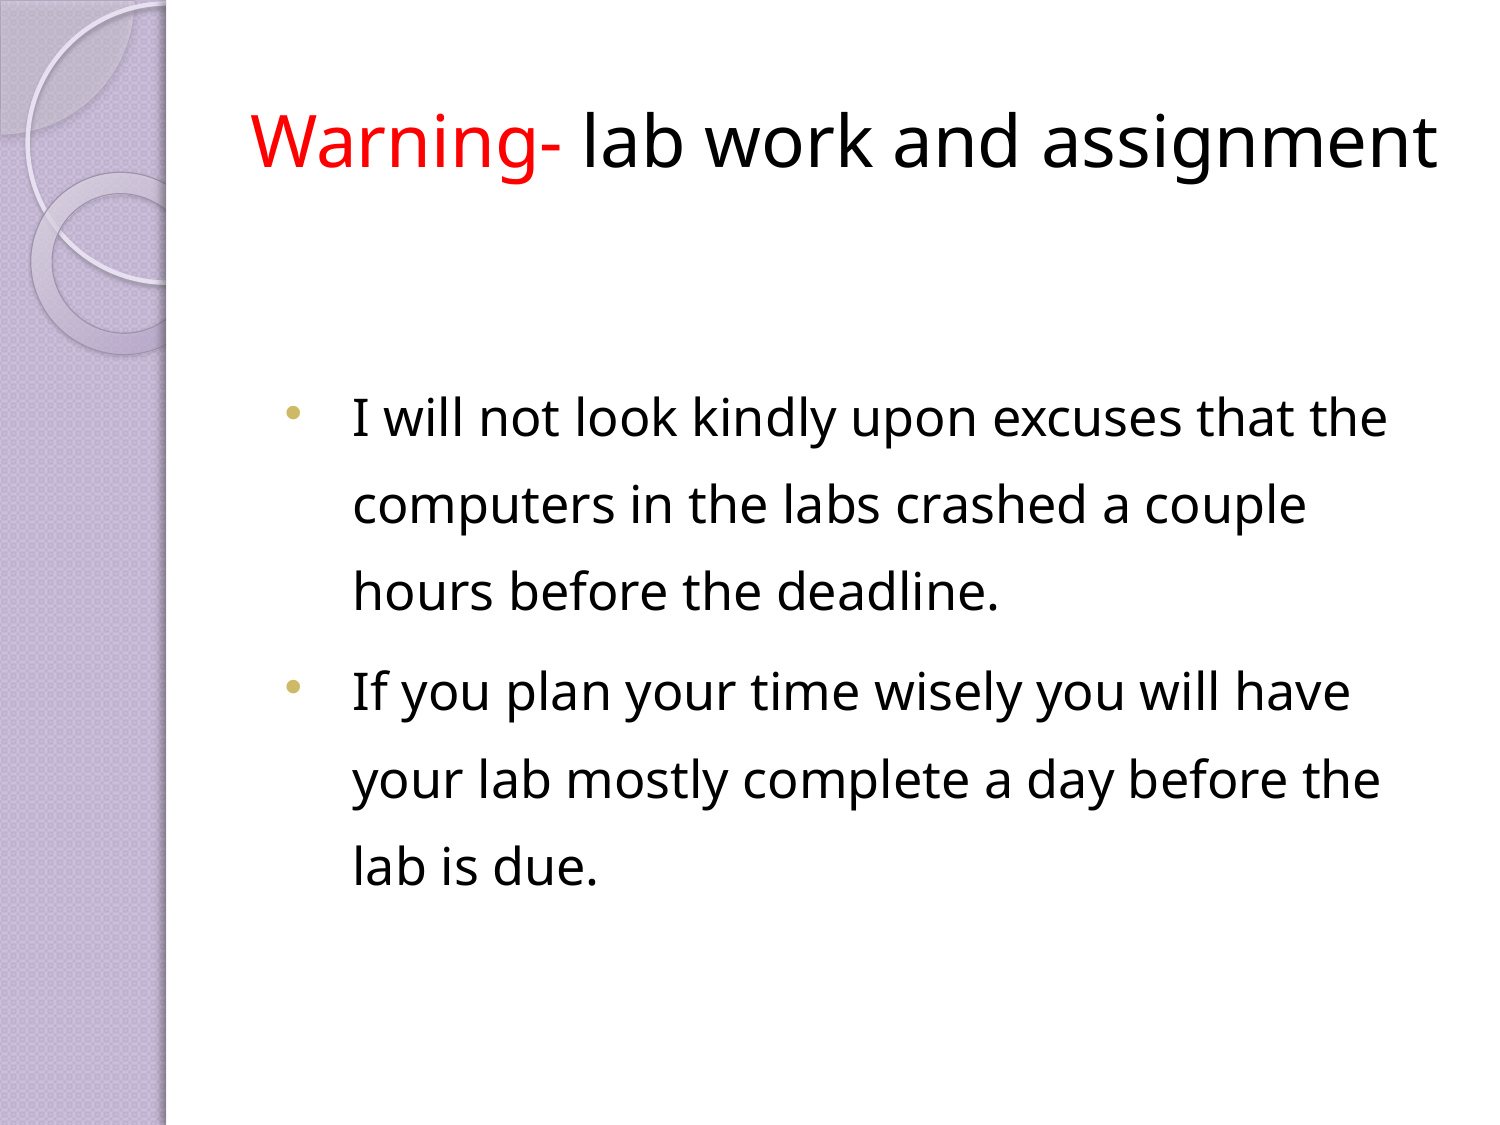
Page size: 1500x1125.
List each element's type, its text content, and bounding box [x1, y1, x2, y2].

title Warning- lab work and assignment [235, 45, 1466, 233]
list I will not look kindly upon excuses that the computers in the labs crashed a couple hours before the deadline. If you plan your time wisely you will have your lab mostly complete a day before the lab is due. [235, 237, 1466, 1025]
